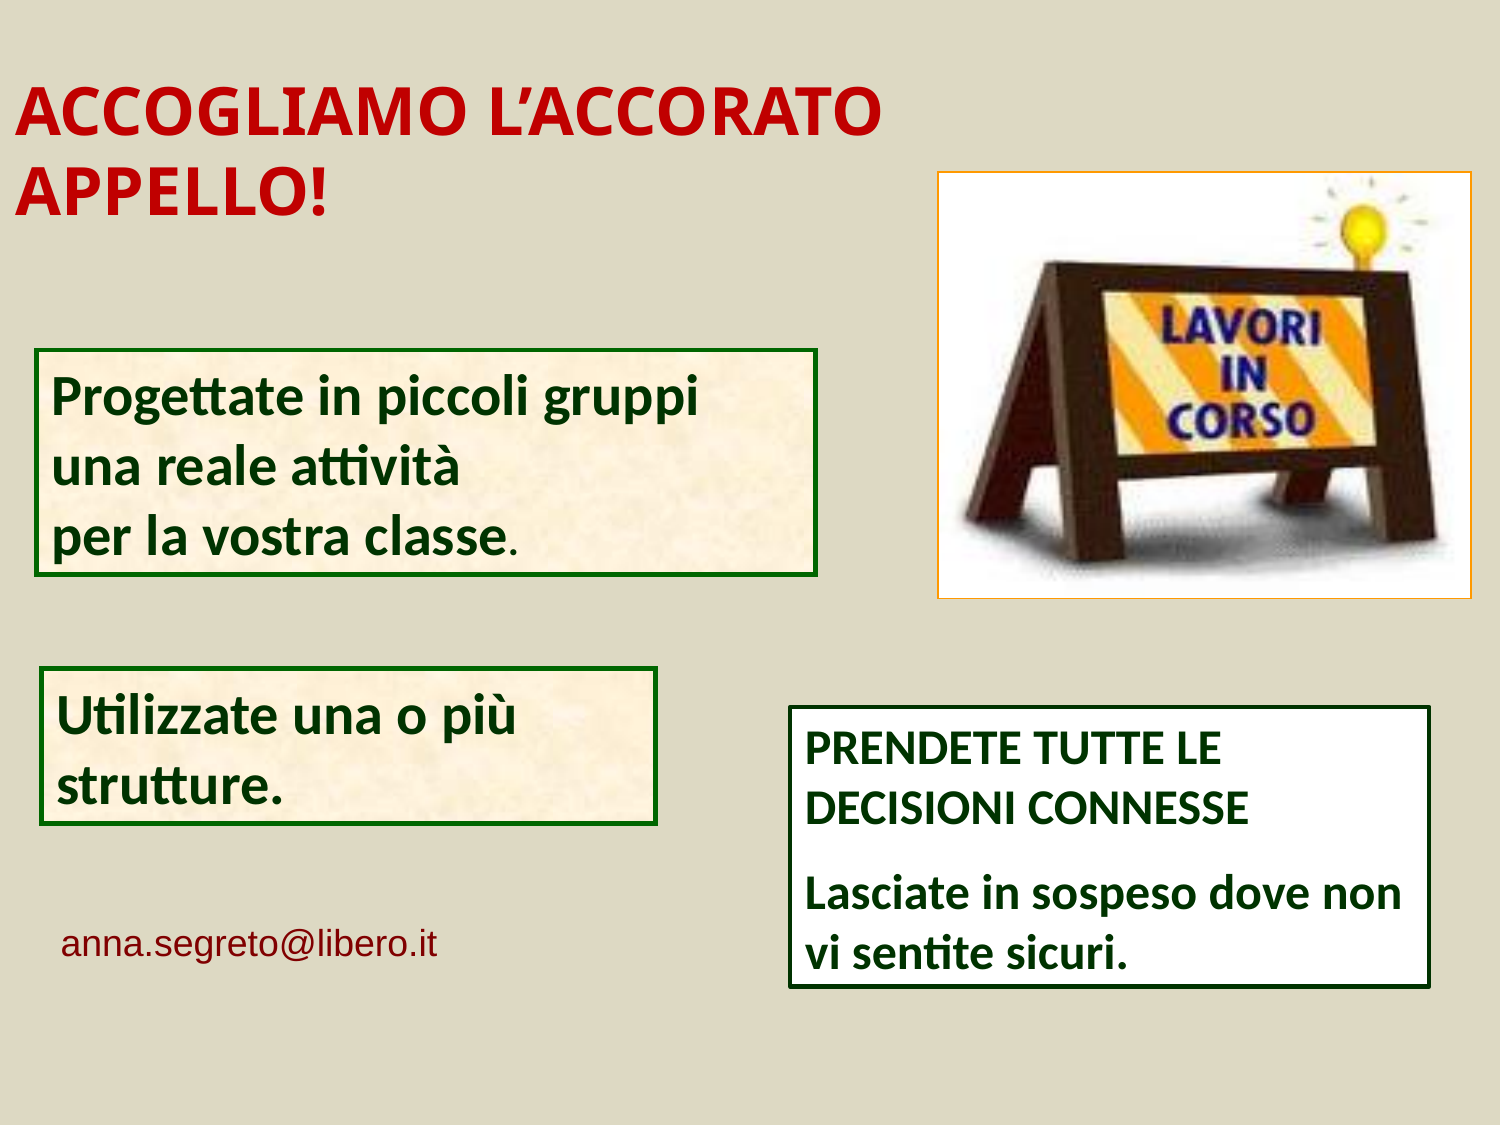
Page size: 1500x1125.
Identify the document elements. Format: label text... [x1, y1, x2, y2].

picture [938, 172, 1471, 599]
title ACCOGLIAMO L’ACCORATO APPELLO! [0, 54, 1152, 244]
text_box Utilizzate una o più strutture. [41, 668, 656, 824]
text_box Progettate in piccoli gruppi una reale attività per la vostra classe. [36, 349, 816, 575]
text_box anna.segreto@libero.it [45, 911, 672, 971]
text_box PRENDETE TUTTE LE DECISIONI CONNESSE Lasciate in sospeso dove non vi sentite sicuri. [788, 705, 1431, 989]
